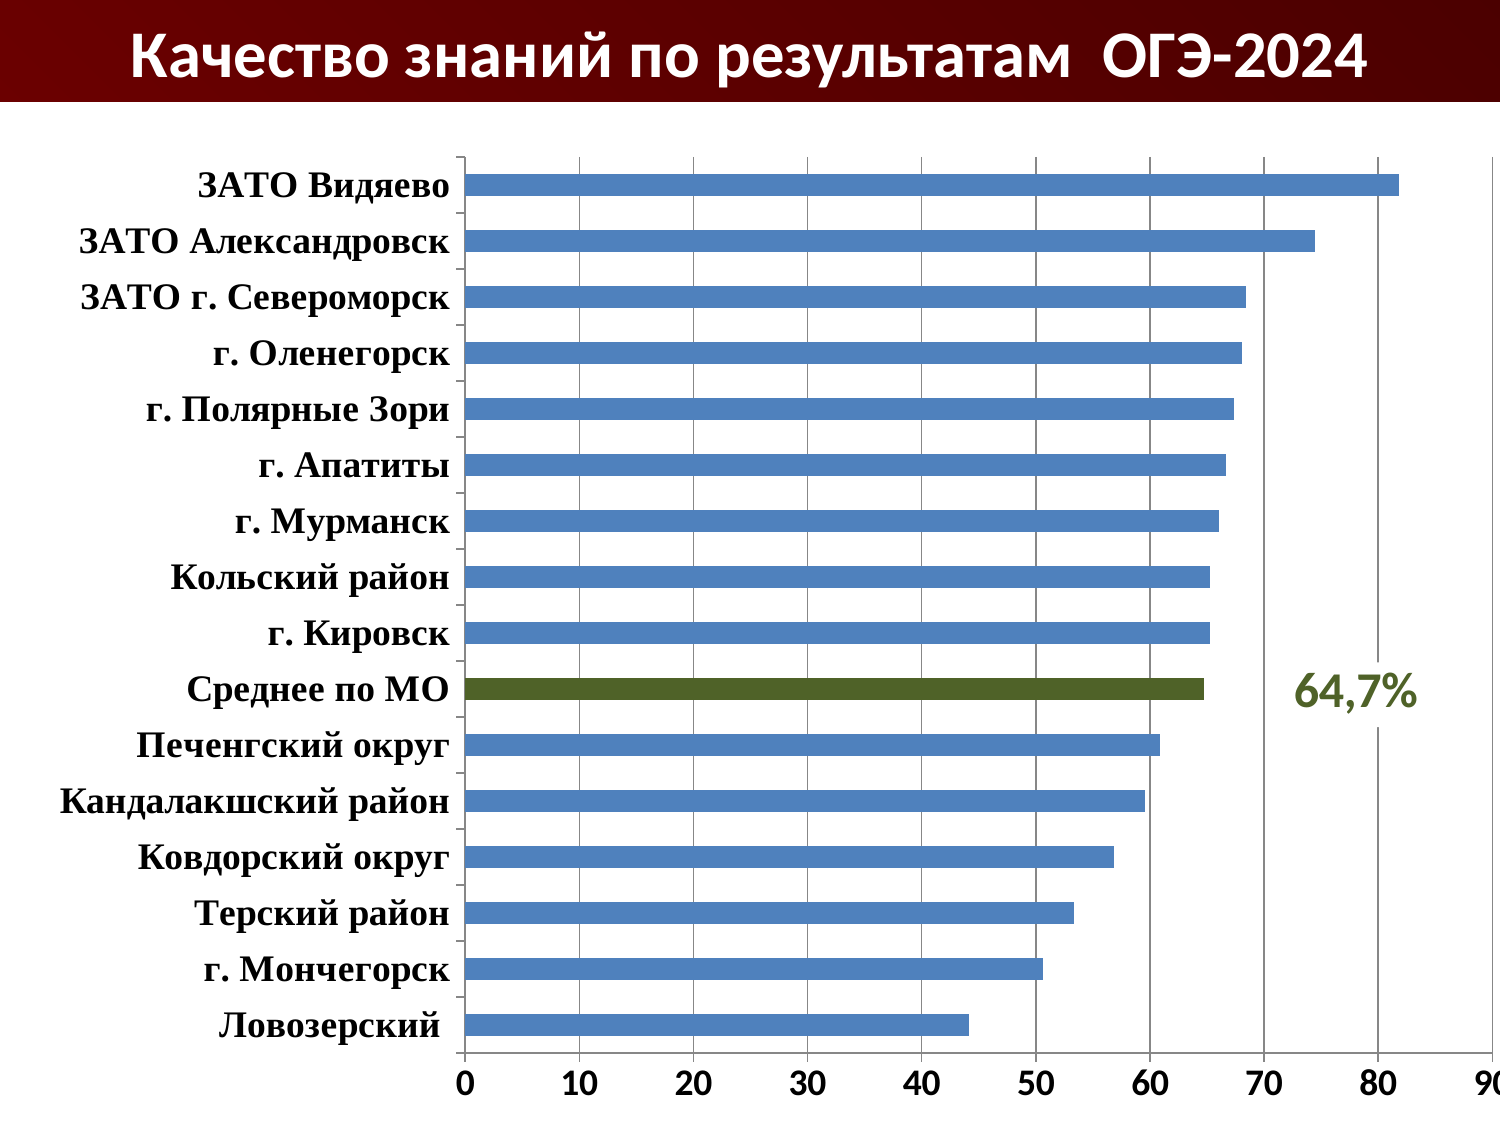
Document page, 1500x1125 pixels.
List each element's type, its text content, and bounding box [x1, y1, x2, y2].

chart [29, 136, 1500, 1125]
title Качество знаний по результатам ОГЭ-2024 [0, 0, 1500, 102]
